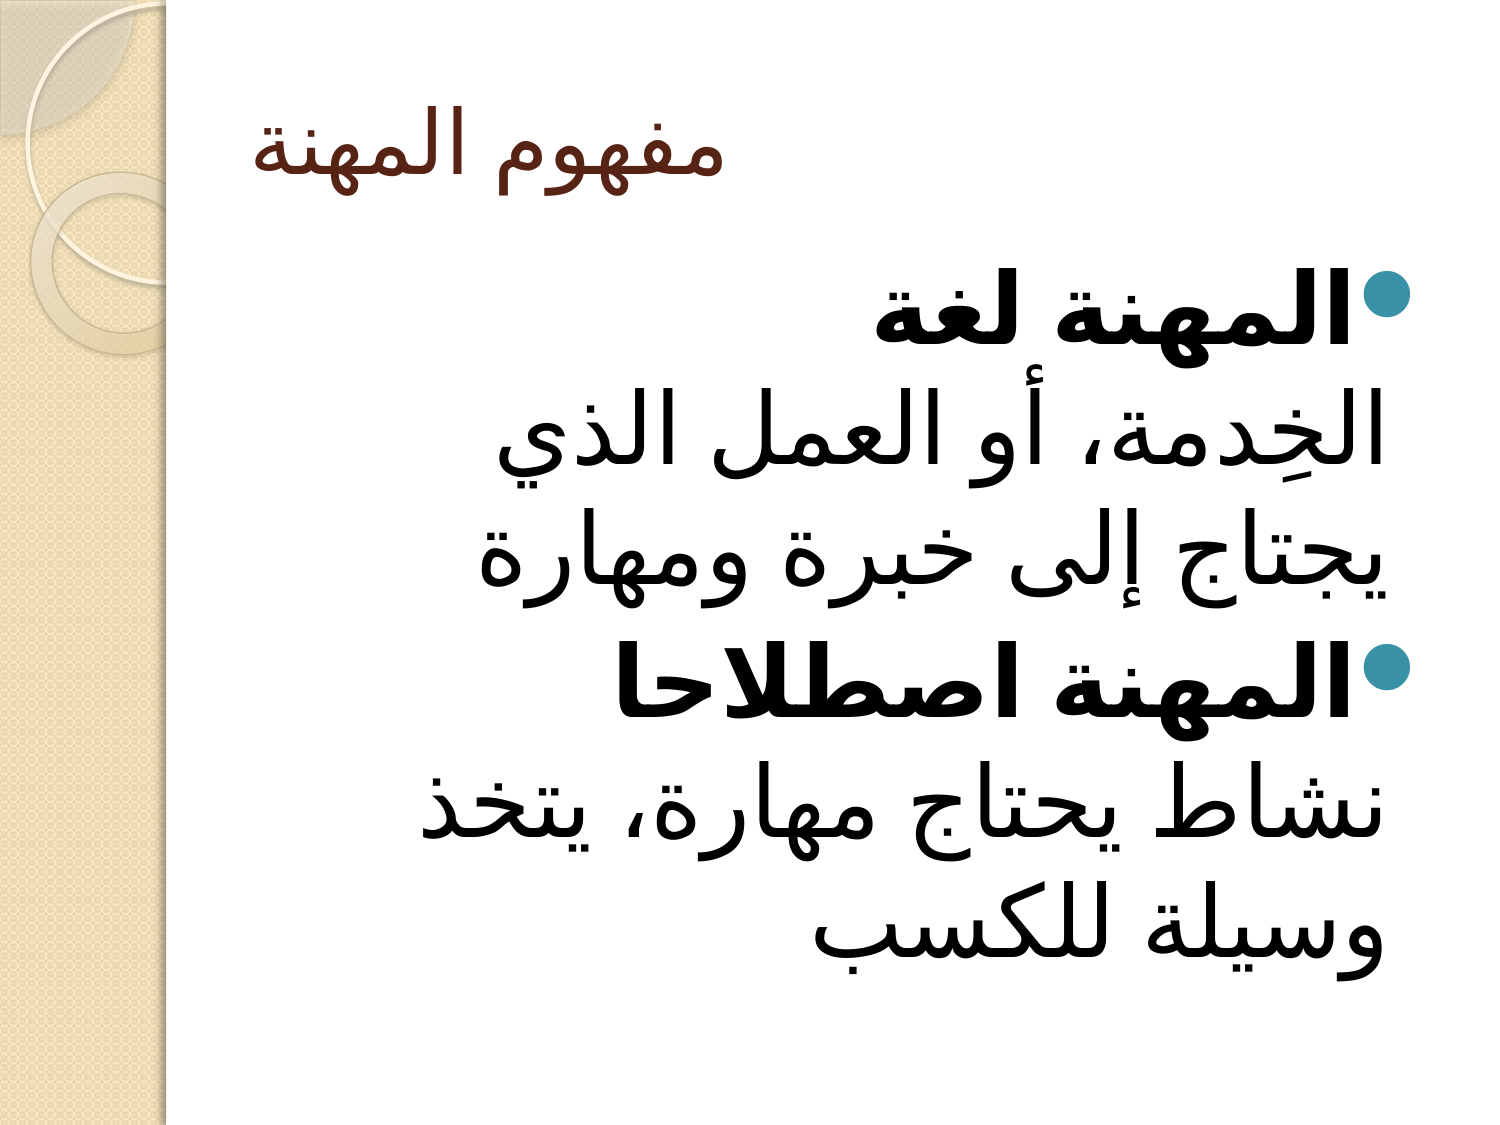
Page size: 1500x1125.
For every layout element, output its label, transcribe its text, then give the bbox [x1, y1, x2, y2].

title مفهوم المهنة [235, 45, 1466, 233]
list المهنة لغة الخِدمة، أو العمل الذي يجتاج إلى خبرة ومهارة المهنة اصطلاحا نشاط يحتاج مهارة، يتخذ وسيلة للكسب [235, 237, 1466, 1025]
